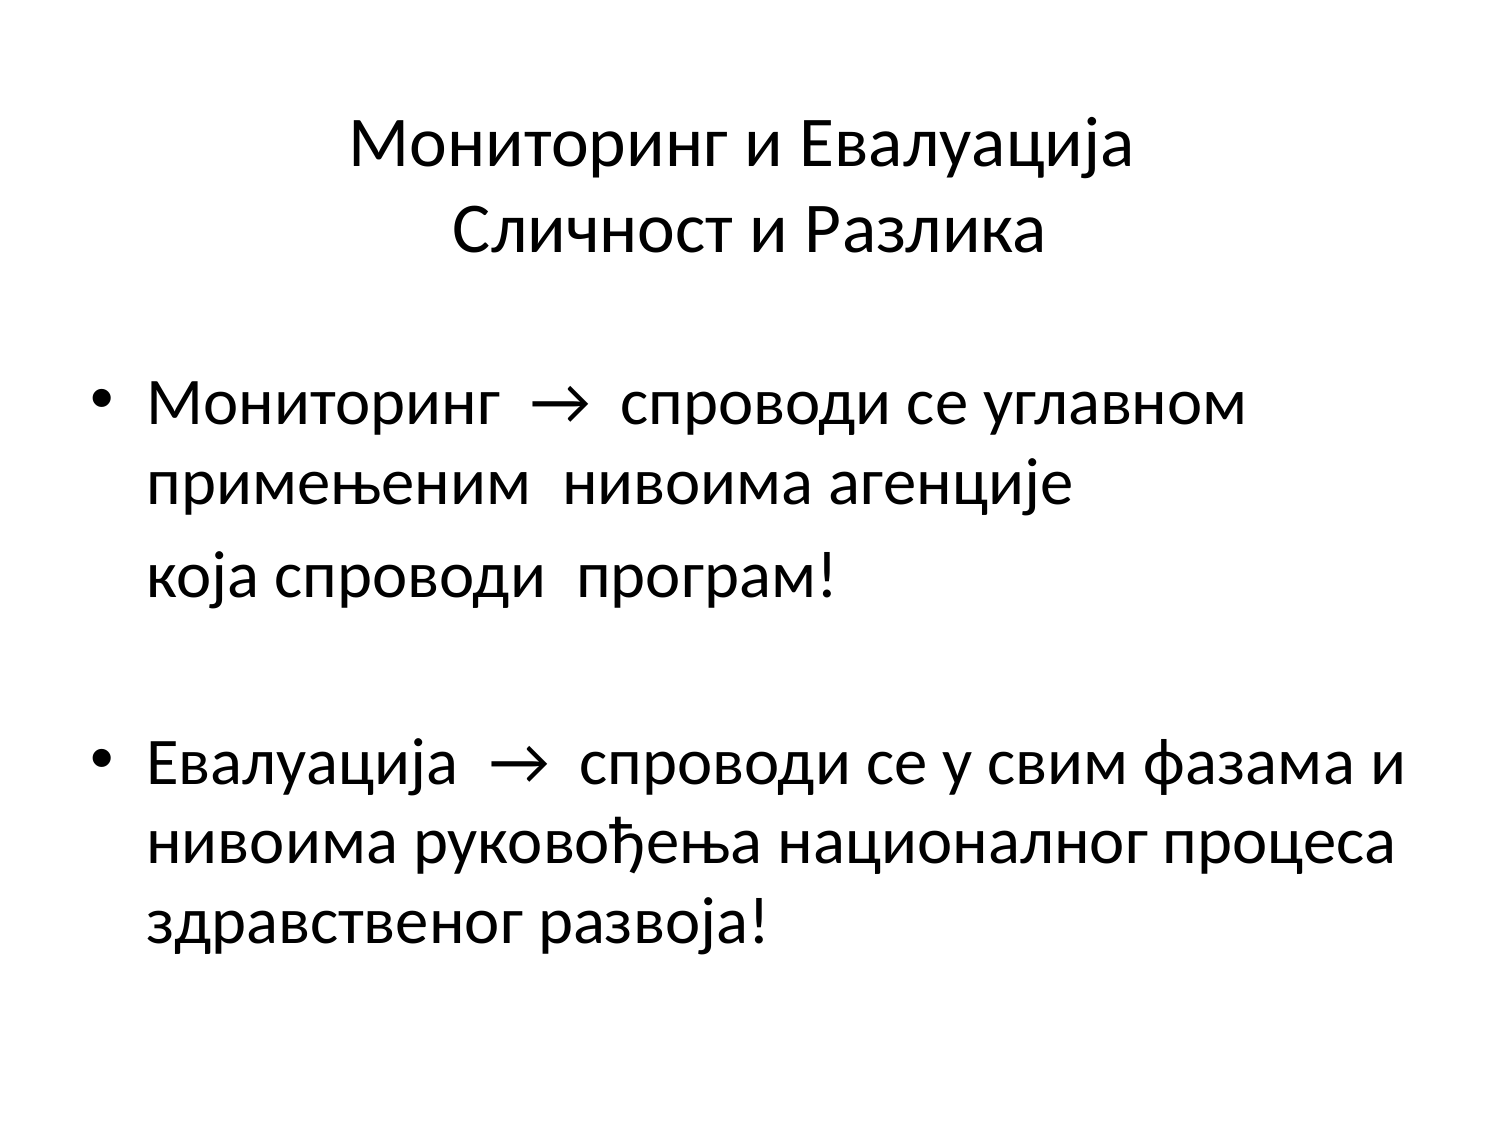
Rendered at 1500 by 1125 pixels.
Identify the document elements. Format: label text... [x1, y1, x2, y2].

title Мониторинг и Евалуација Сличност и Разлика [75, 87, 1425, 275]
list Мониторинг → спроводи се углавном примењеним нивоима агенције којa спроводи програм! Евалуација → спроводи се у свим фазама и нивоима руковођења националног процеса здравственог развоја! [75, 350, 1425, 1093]
